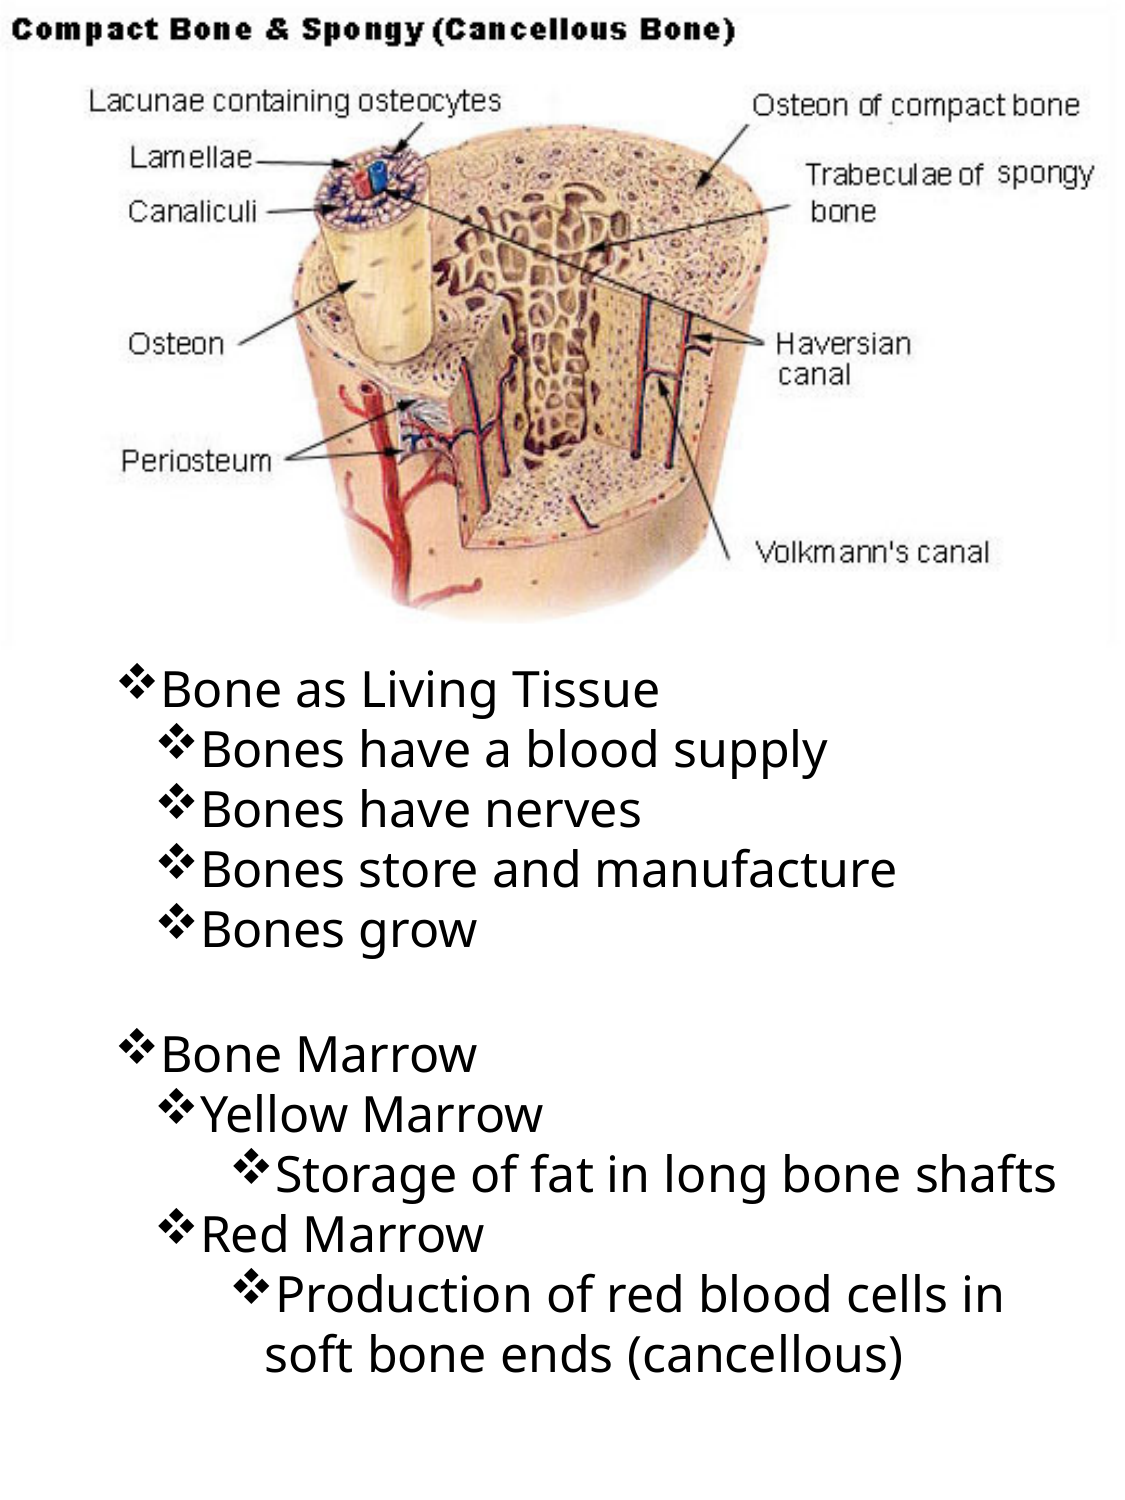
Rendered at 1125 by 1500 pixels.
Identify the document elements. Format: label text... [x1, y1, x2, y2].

text_box Bone as Living Tissue Bones have a blood supply Bones have nerves Bones store and manufacture Bones grow [99, 660, 975, 1015]
text_box Bone Marrow Yellow Marrow Storage of fat in long bone shafts Red Marrow Production of red blood cells in soft bone ends (cancellous) [99, 1015, 1075, 1435]
picture [0, 0, 1125, 651]
